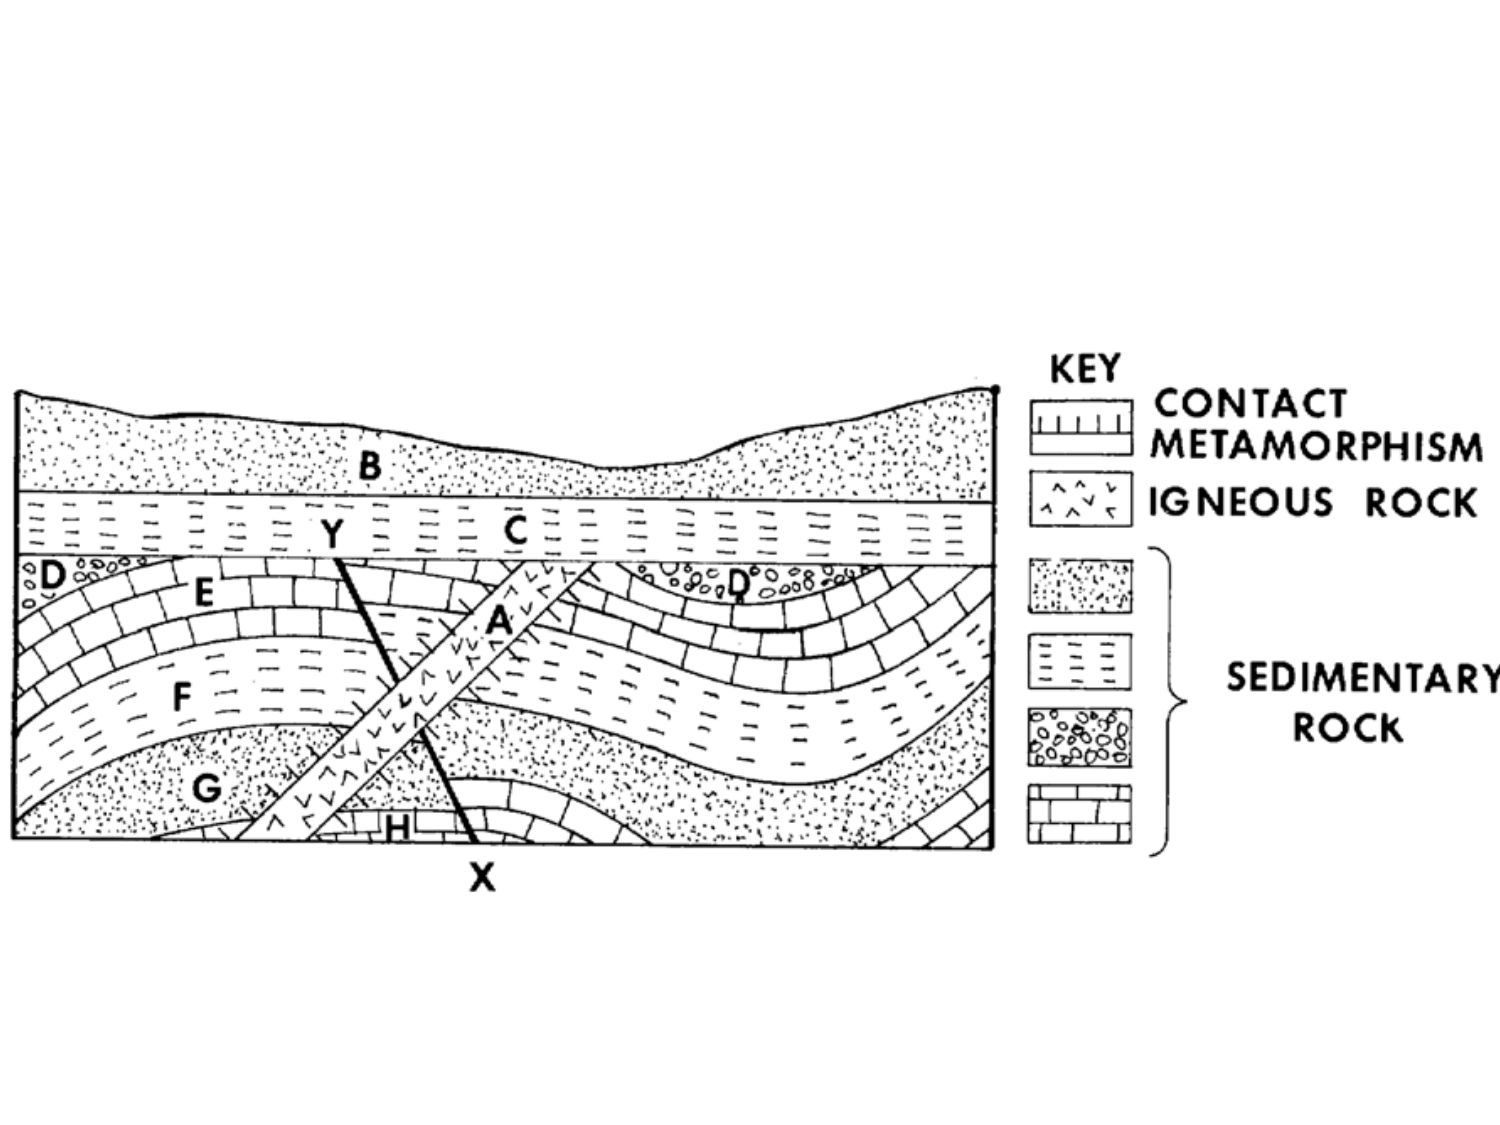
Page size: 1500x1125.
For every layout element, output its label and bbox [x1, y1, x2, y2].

list [0, 302, 1500, 941]
